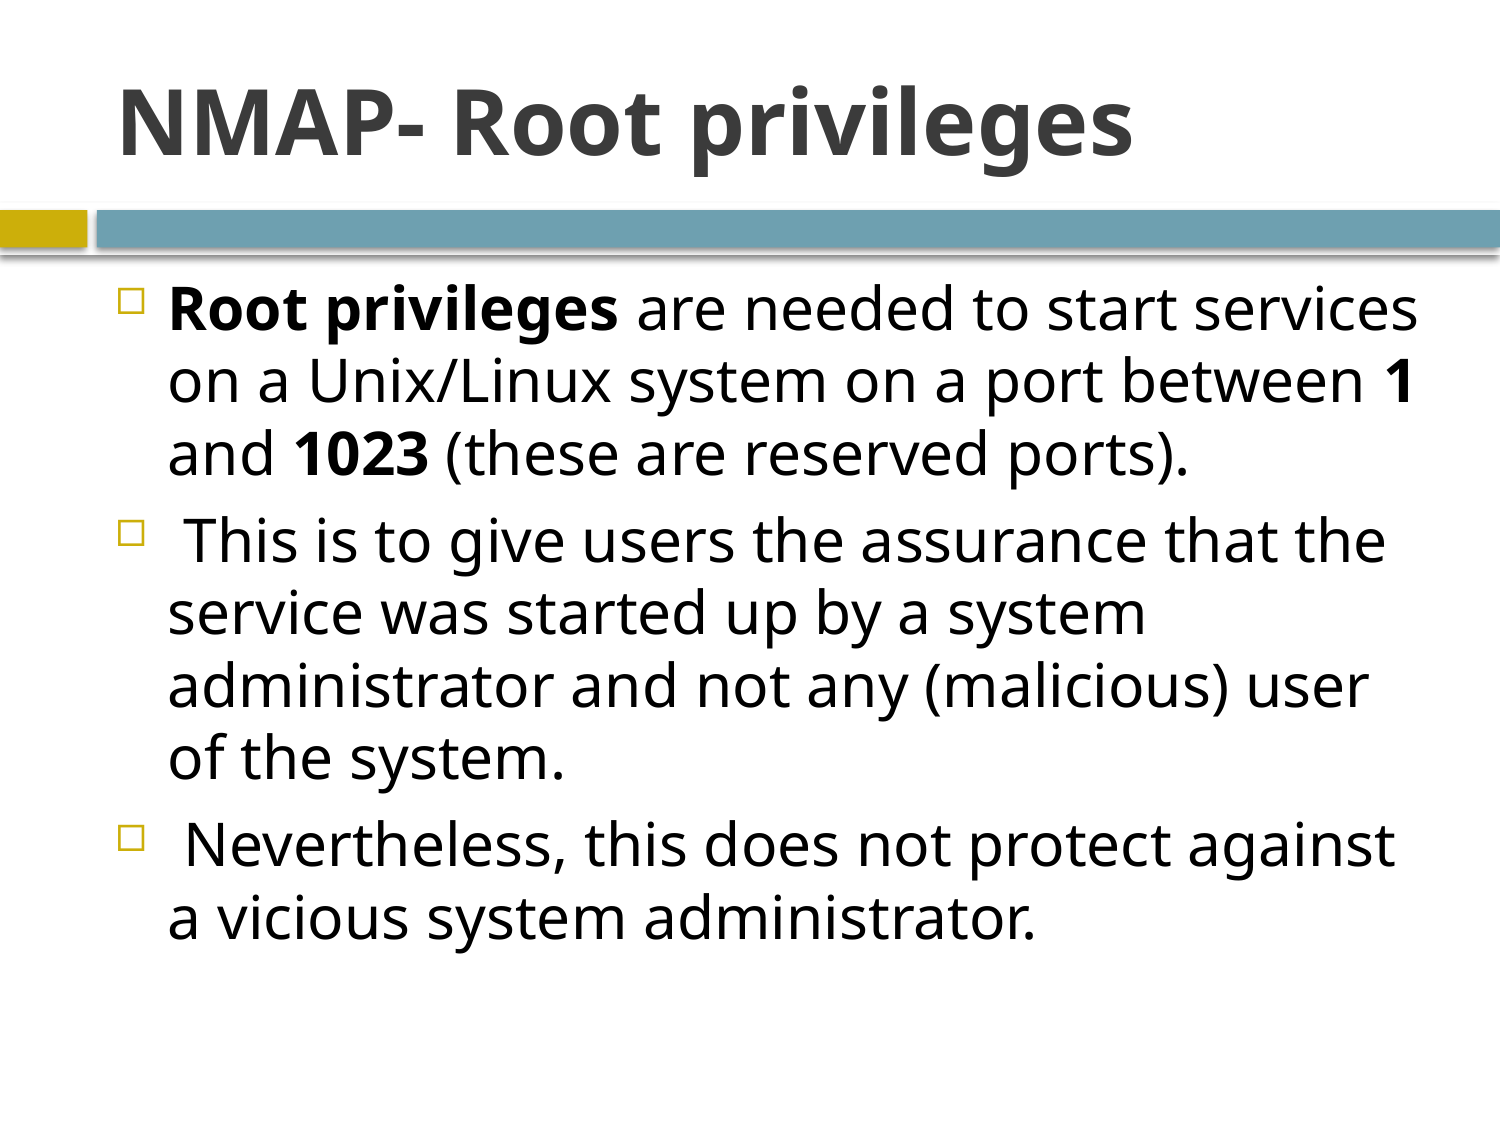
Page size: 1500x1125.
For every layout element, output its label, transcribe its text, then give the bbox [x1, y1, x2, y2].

list Root privileges are needed to start services on a Unix/Linux system on a port between 1 and 1023 (these are reserved ports). This is to give users the assurance that the service was started up by a system administrator and not any (malicious) user of the system. Nevertheless, this does not protect against a vicious system administrator. [100, 262, 1438, 1000]
title NMAP- Root privileges [100, 37, 1438, 200]
